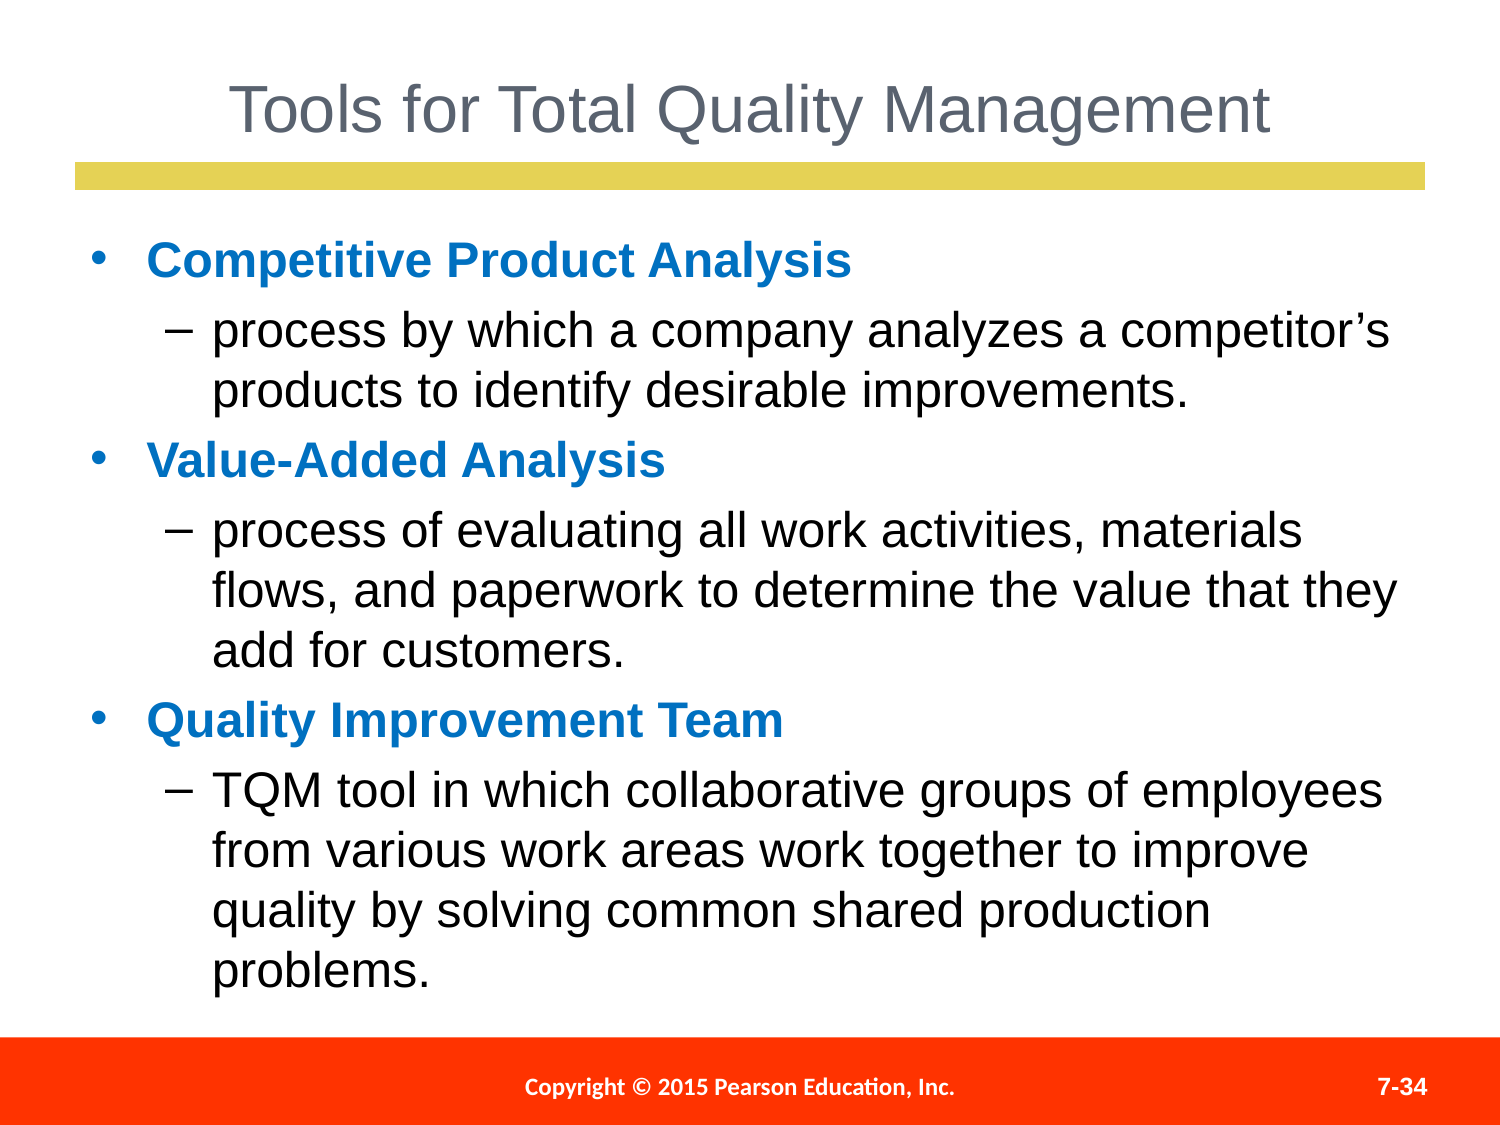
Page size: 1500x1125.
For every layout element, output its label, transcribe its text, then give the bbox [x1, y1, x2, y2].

title Tools for Total Quality Management [74, 12, 1426, 201]
list Competitive Product Analysis process by which a company analyzes a competitor’s products to identify desirable improvements. Value-Added Analysis process of evaluating all work activities, materials flows, and paperwork to determine the value that they add for customers. Quality Improvement Team TQM tool in which collaborative groups of employees from various work areas work together to improve quality by solving common shared production problems. [74, 219, 1426, 1026]
